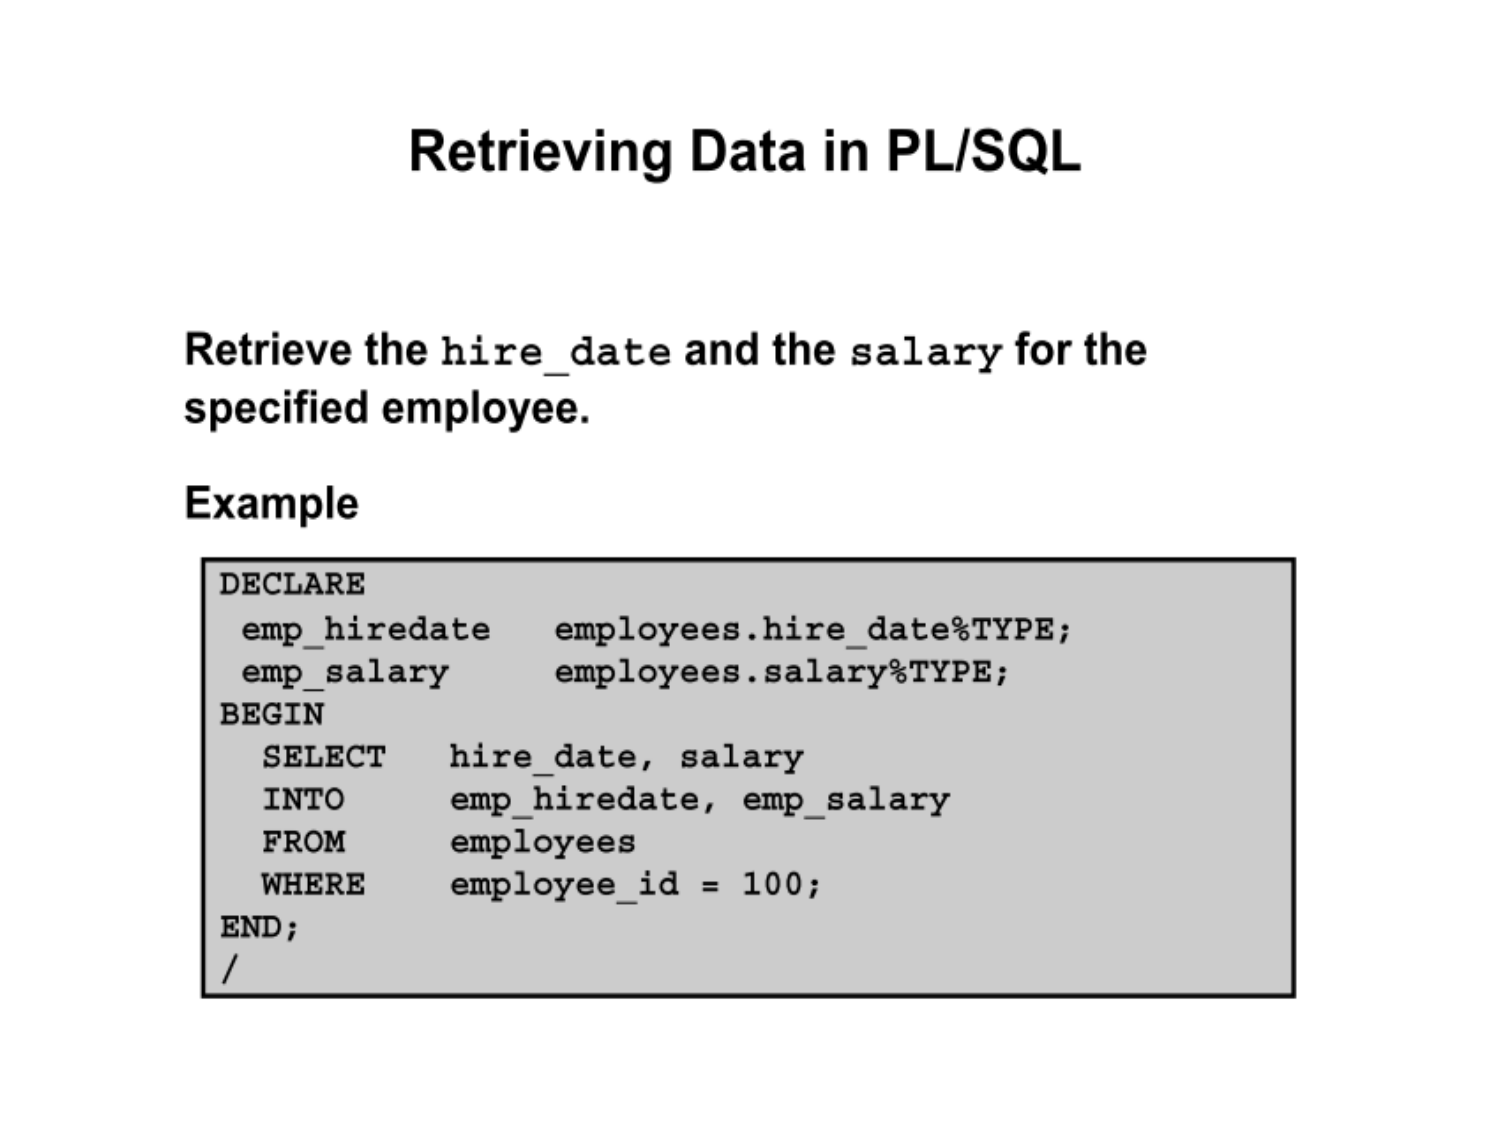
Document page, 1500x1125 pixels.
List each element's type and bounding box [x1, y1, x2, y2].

picture [58, 37, 1438, 1051]
